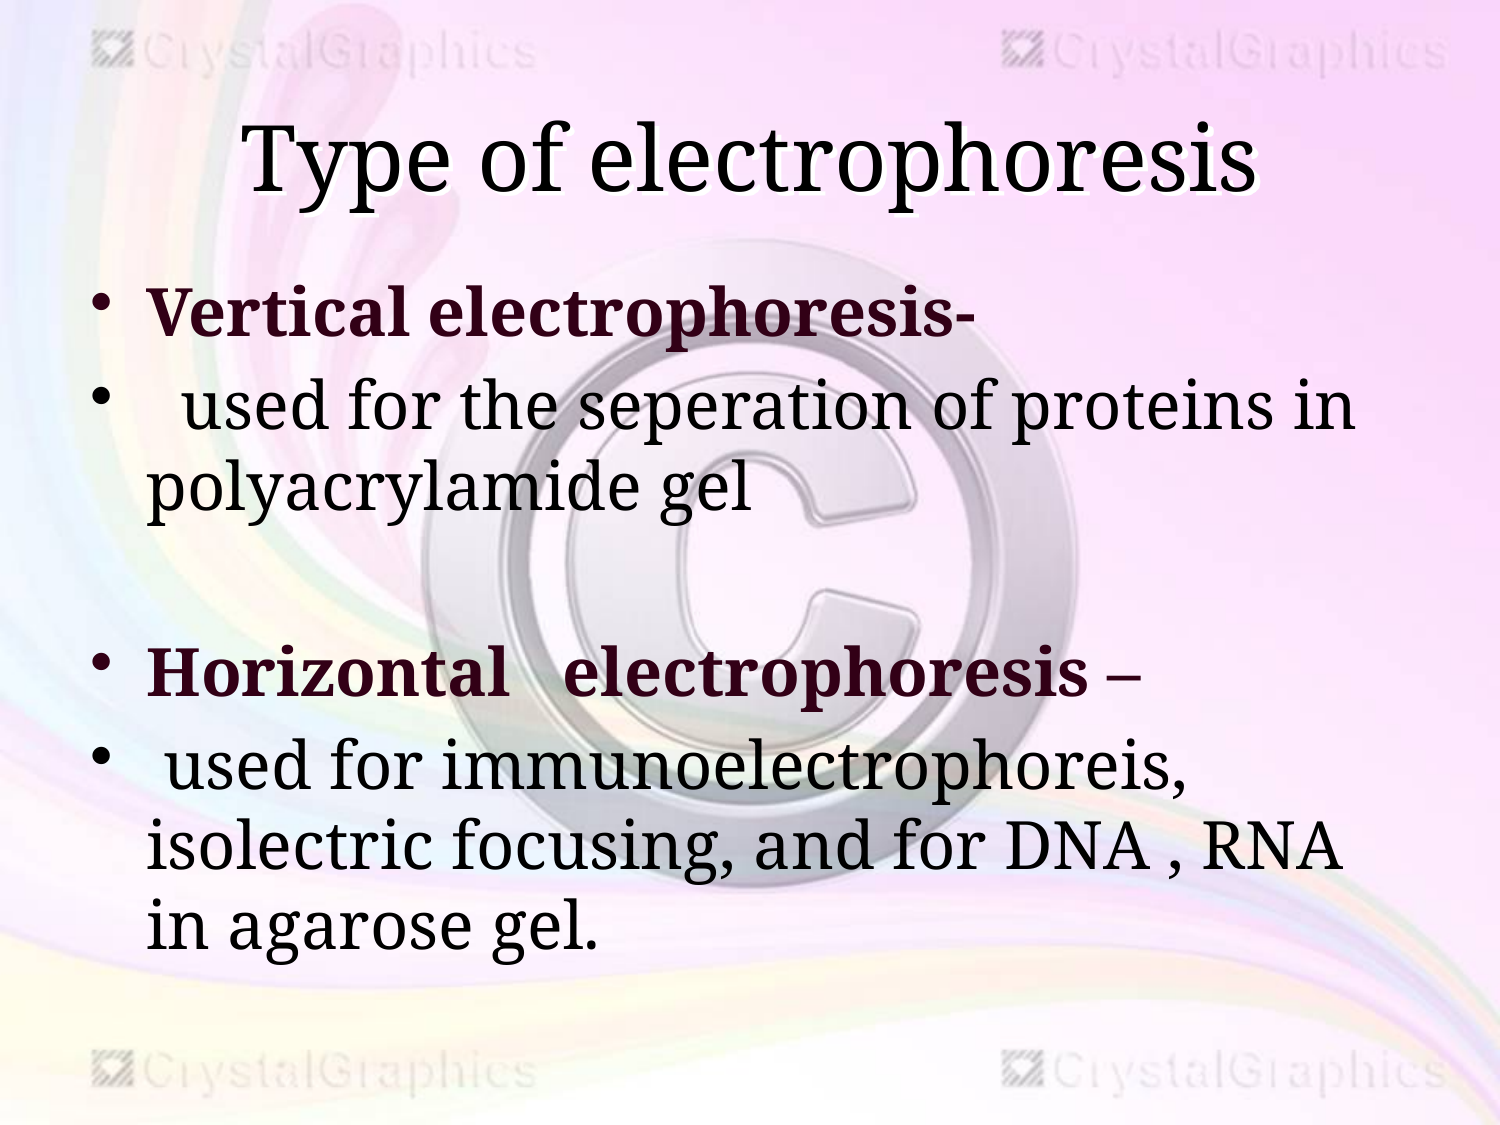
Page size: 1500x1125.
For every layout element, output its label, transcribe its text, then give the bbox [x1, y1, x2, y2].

title Type of electrophoresis [74, 69, 1426, 240]
picture [0, 0, 1500, 1125]
list Vertical electrophoresis- used for the seperation of proteins in polyacrylamide gel Horizontal electrophoresis – used for immunoelectrophoreis, isolectric focusing, and for DNA , RNA in agarose gel. [74, 262, 1426, 1006]
